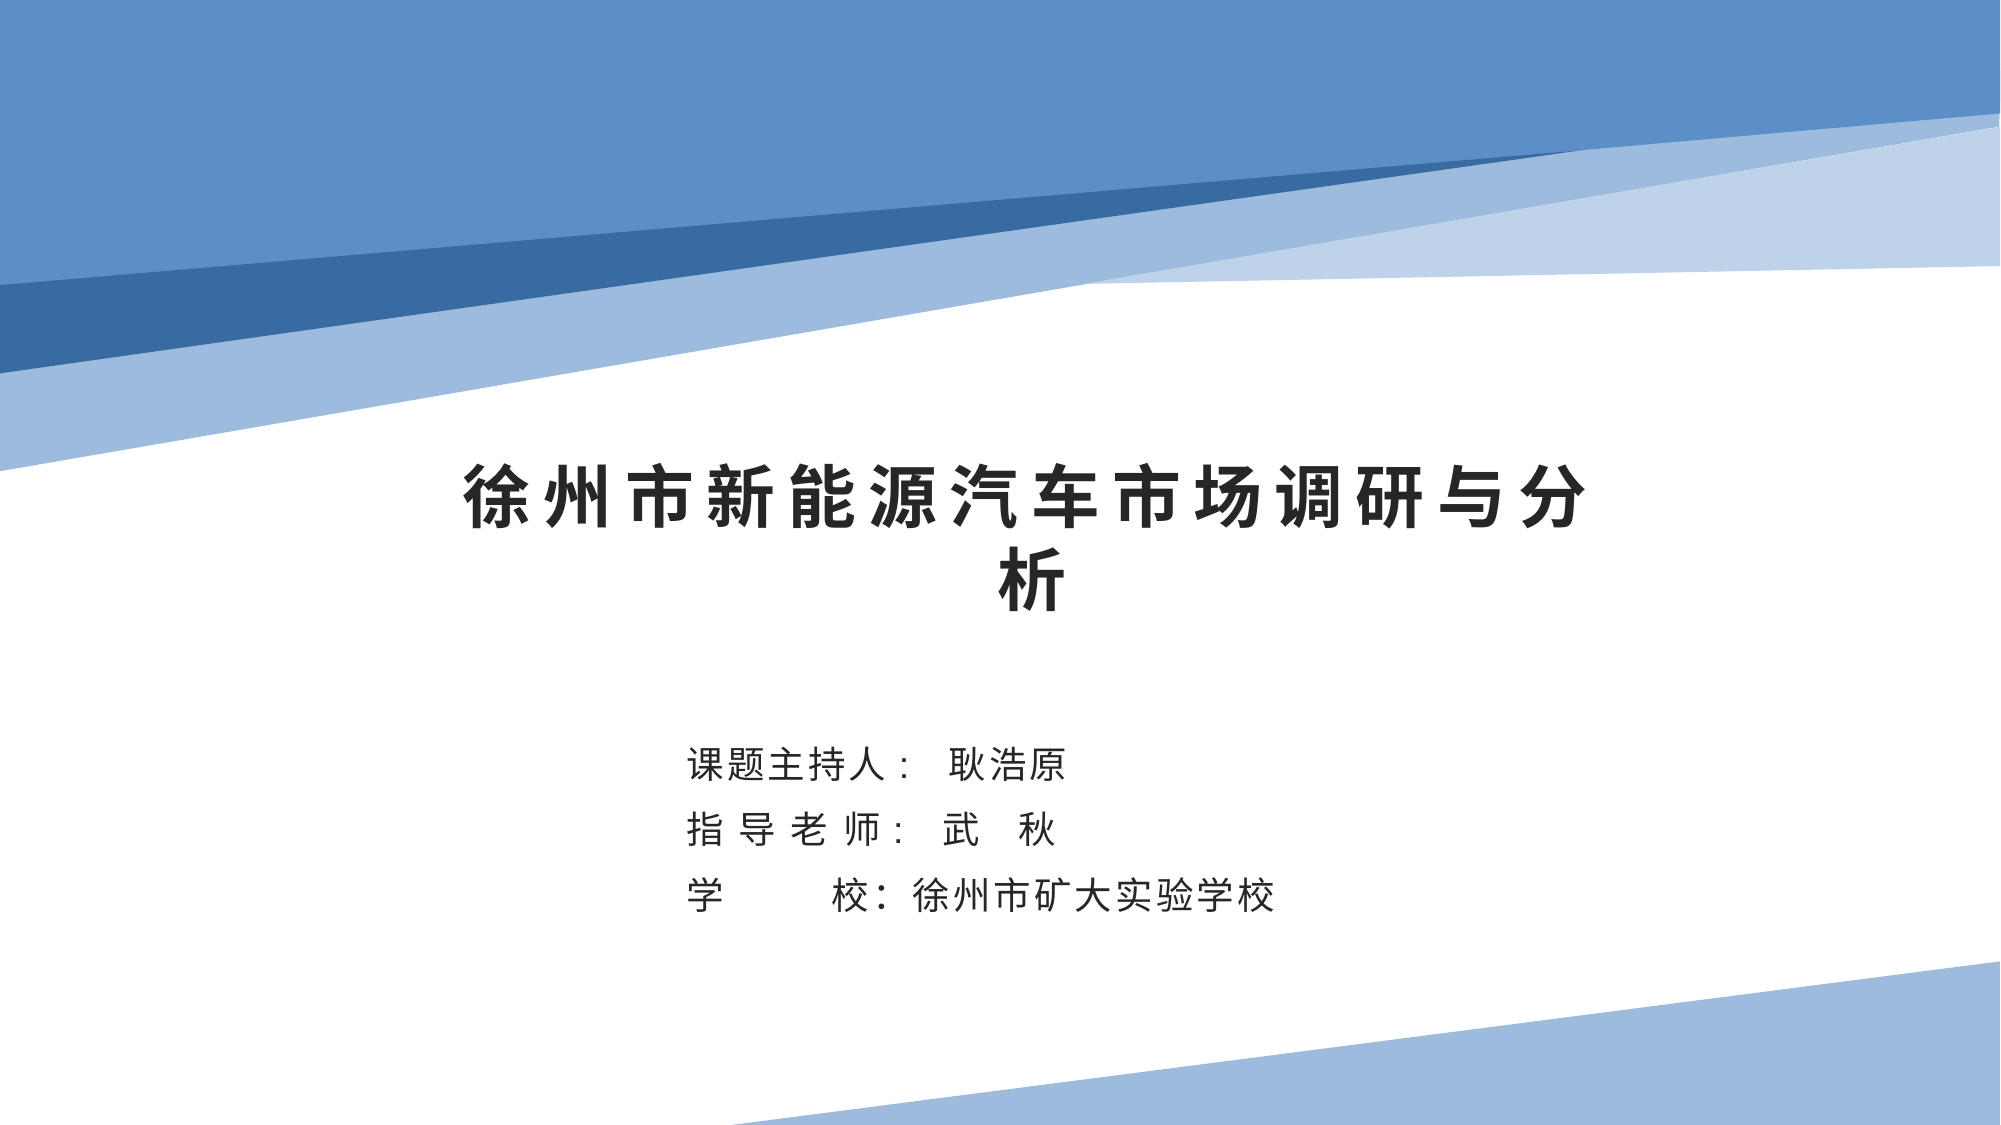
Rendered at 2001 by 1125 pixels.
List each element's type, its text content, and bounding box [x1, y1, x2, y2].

list 课题主持人: 耿浩原 指 导 老 师: 武 秋 学 校：徐州市矿大实验学校 [671, 626, 1392, 1032]
title 徐州市新能源汽车市场调研与分析 [447, 443, 1616, 627]
